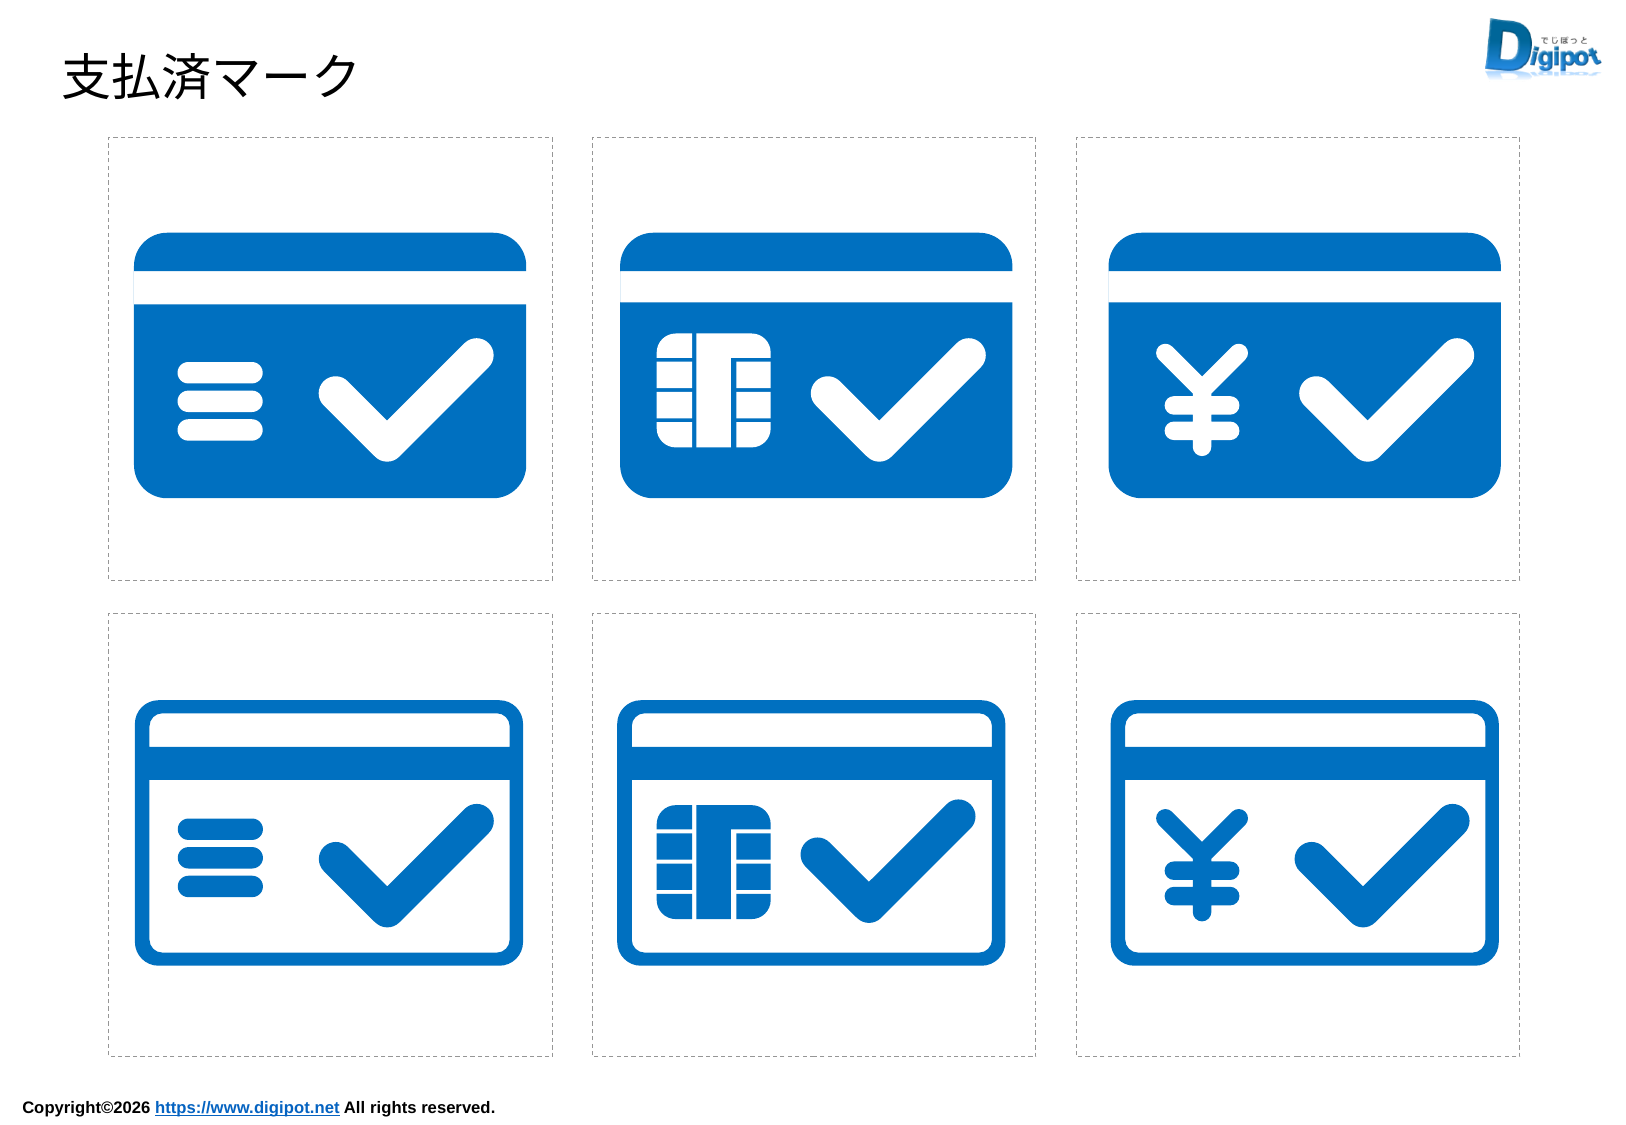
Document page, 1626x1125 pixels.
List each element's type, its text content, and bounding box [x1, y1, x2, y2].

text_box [617, 700, 1006, 966]
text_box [1108, 232, 1501, 499]
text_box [133, 232, 527, 499]
text_box 支払済マーク [46, 38, 377, 113]
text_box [134, 700, 524, 966]
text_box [1110, 700, 1499, 966]
picture [1485, 18, 1602, 82]
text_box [620, 232, 1013, 499]
